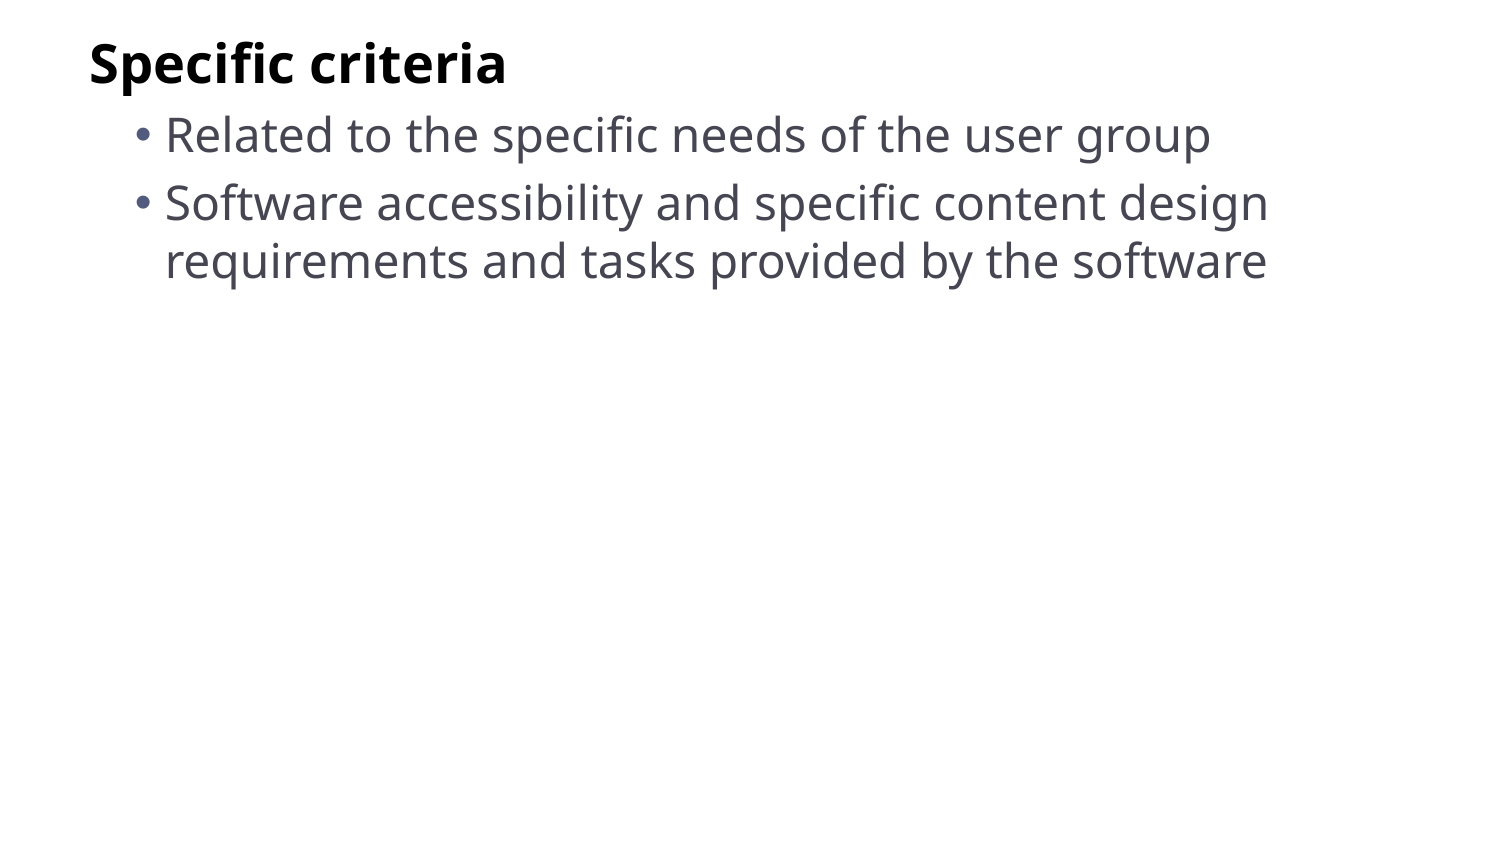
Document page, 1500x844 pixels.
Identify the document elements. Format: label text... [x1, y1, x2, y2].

list Specific criteria Related to the specific needs of the user group Software accessibility and specific content design requirements and tasks provided by the software [75, 21, 1475, 835]
